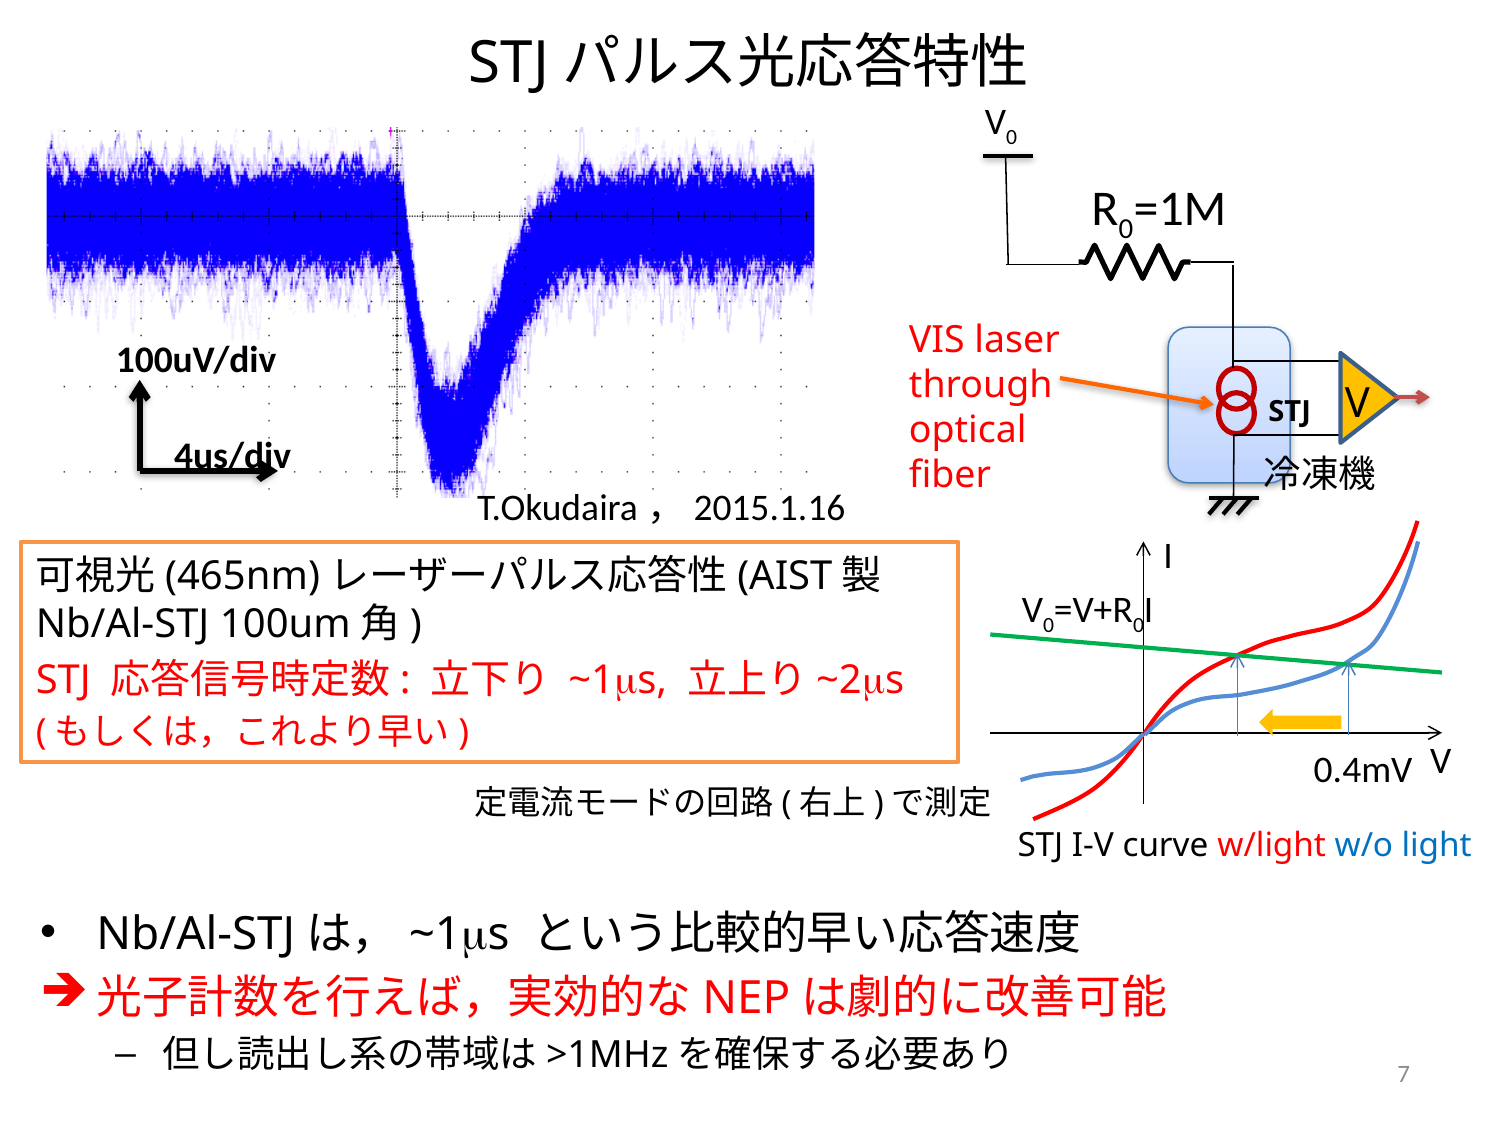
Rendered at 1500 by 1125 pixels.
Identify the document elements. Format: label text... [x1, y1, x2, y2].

text_box T.Okudaira，2015.1.16 [462, 475, 861, 536]
text_box 可視光(465nm)レーザーパルス応答性(AIST製Nb/Al-STJ 100um角) STJ 応答信号時定数: 立下り ~1s, 立上り~2s (もしくは，これより早い) [19, 540, 960, 764]
text_box Nb/Al-STJは，~1s という比較的早い応答速度 光子計数を行えば，実効的なNEPは劇的に改善可能 但し読出し系の帯域は>1MHzを確保する必要あり [25, 896, 1299, 1095]
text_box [893, 89, 1431, 515]
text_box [990, 520, 1497, 872]
text_box 定電流モードの回路(右上)で測定 [458, 771, 985, 833]
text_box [46, 126, 815, 498]
title STJパルス光応答特性 [21, 18, 1477, 100]
slide_number 7 [1074, 1042, 1425, 1103]
